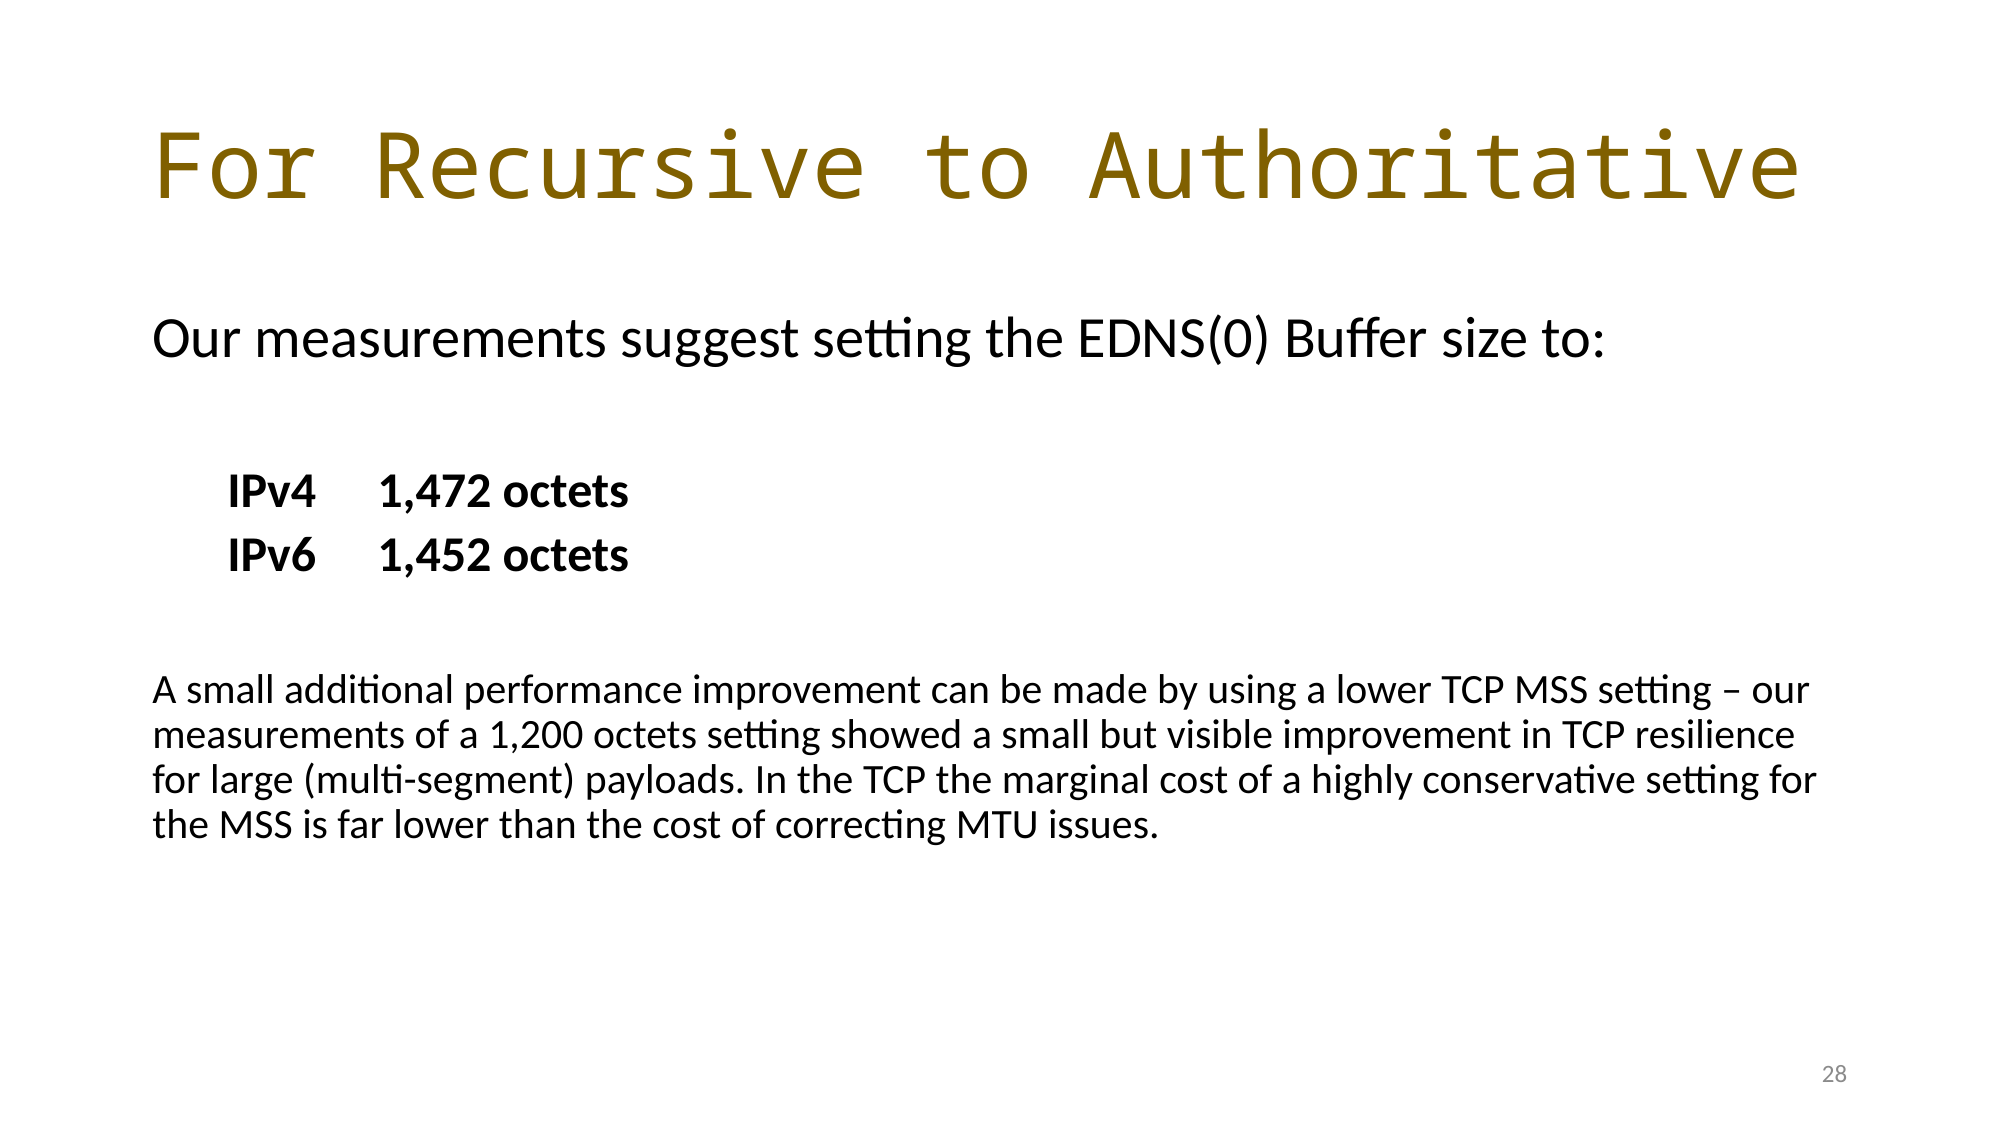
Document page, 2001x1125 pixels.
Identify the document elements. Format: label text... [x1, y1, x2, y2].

slide_number 28 [1412, 1042, 1863, 1103]
list Our measurements suggest setting the EDNS(0) Buffer size to: IPv4 1,472 octets IPv6 1,452 octets A small additional performance improvement can be made by using a lower TCP MSS setting – our measurements of a 1,200 octets setting showed a small but visible improvement in TCP resilience for large (multi-segment) payloads. In the TCP the marginal cost of a highly conservative setting for the MSS is far lower than the cost of correcting MTU issues. [137, 299, 1863, 1014]
title For Recursive to Authoritative [137, 59, 1863, 278]
